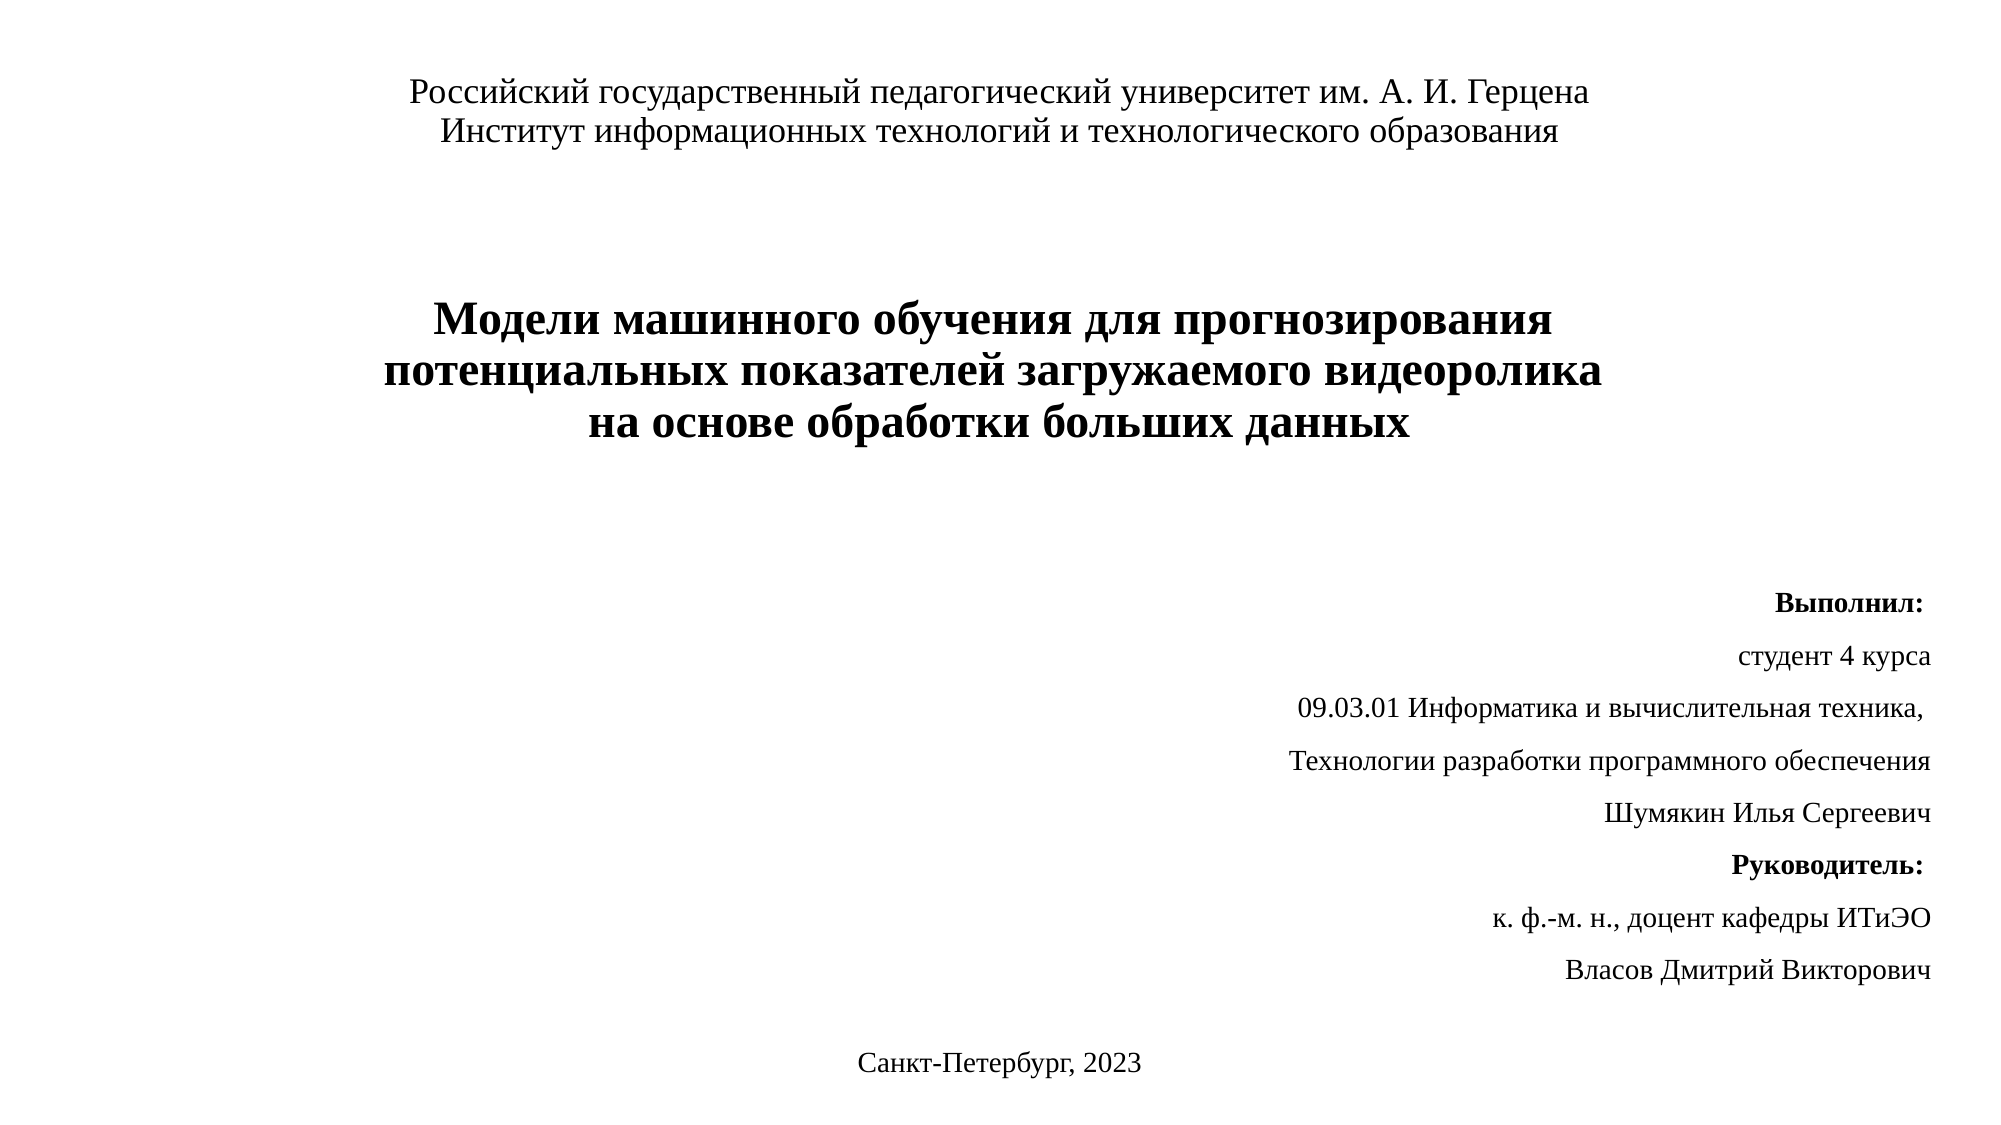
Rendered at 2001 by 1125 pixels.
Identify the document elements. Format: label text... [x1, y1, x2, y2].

title Российский государственный педагогический университет им. А. И. Герцена Институт информационных технологий и технологического образования Модели машинного обучения для прогнозирования потенциальных показателей загружаемого видеоролика на основе обработки больших данных [249, 63, 1750, 456]
subtitle Выполнил: студент 4 курса 09.03.01 Информатика и вычислительная техника, Технологии разработки программного обеспечения Шумякин Илья Сергеевич Руководитель: к. ф.-м. н., доцент кафедры ИТиЭО Власов Дмитрий Викторович [976, 580, 1947, 1074]
text_box Санкт-Петербург, 2023 [764, 1035, 1236, 1125]
